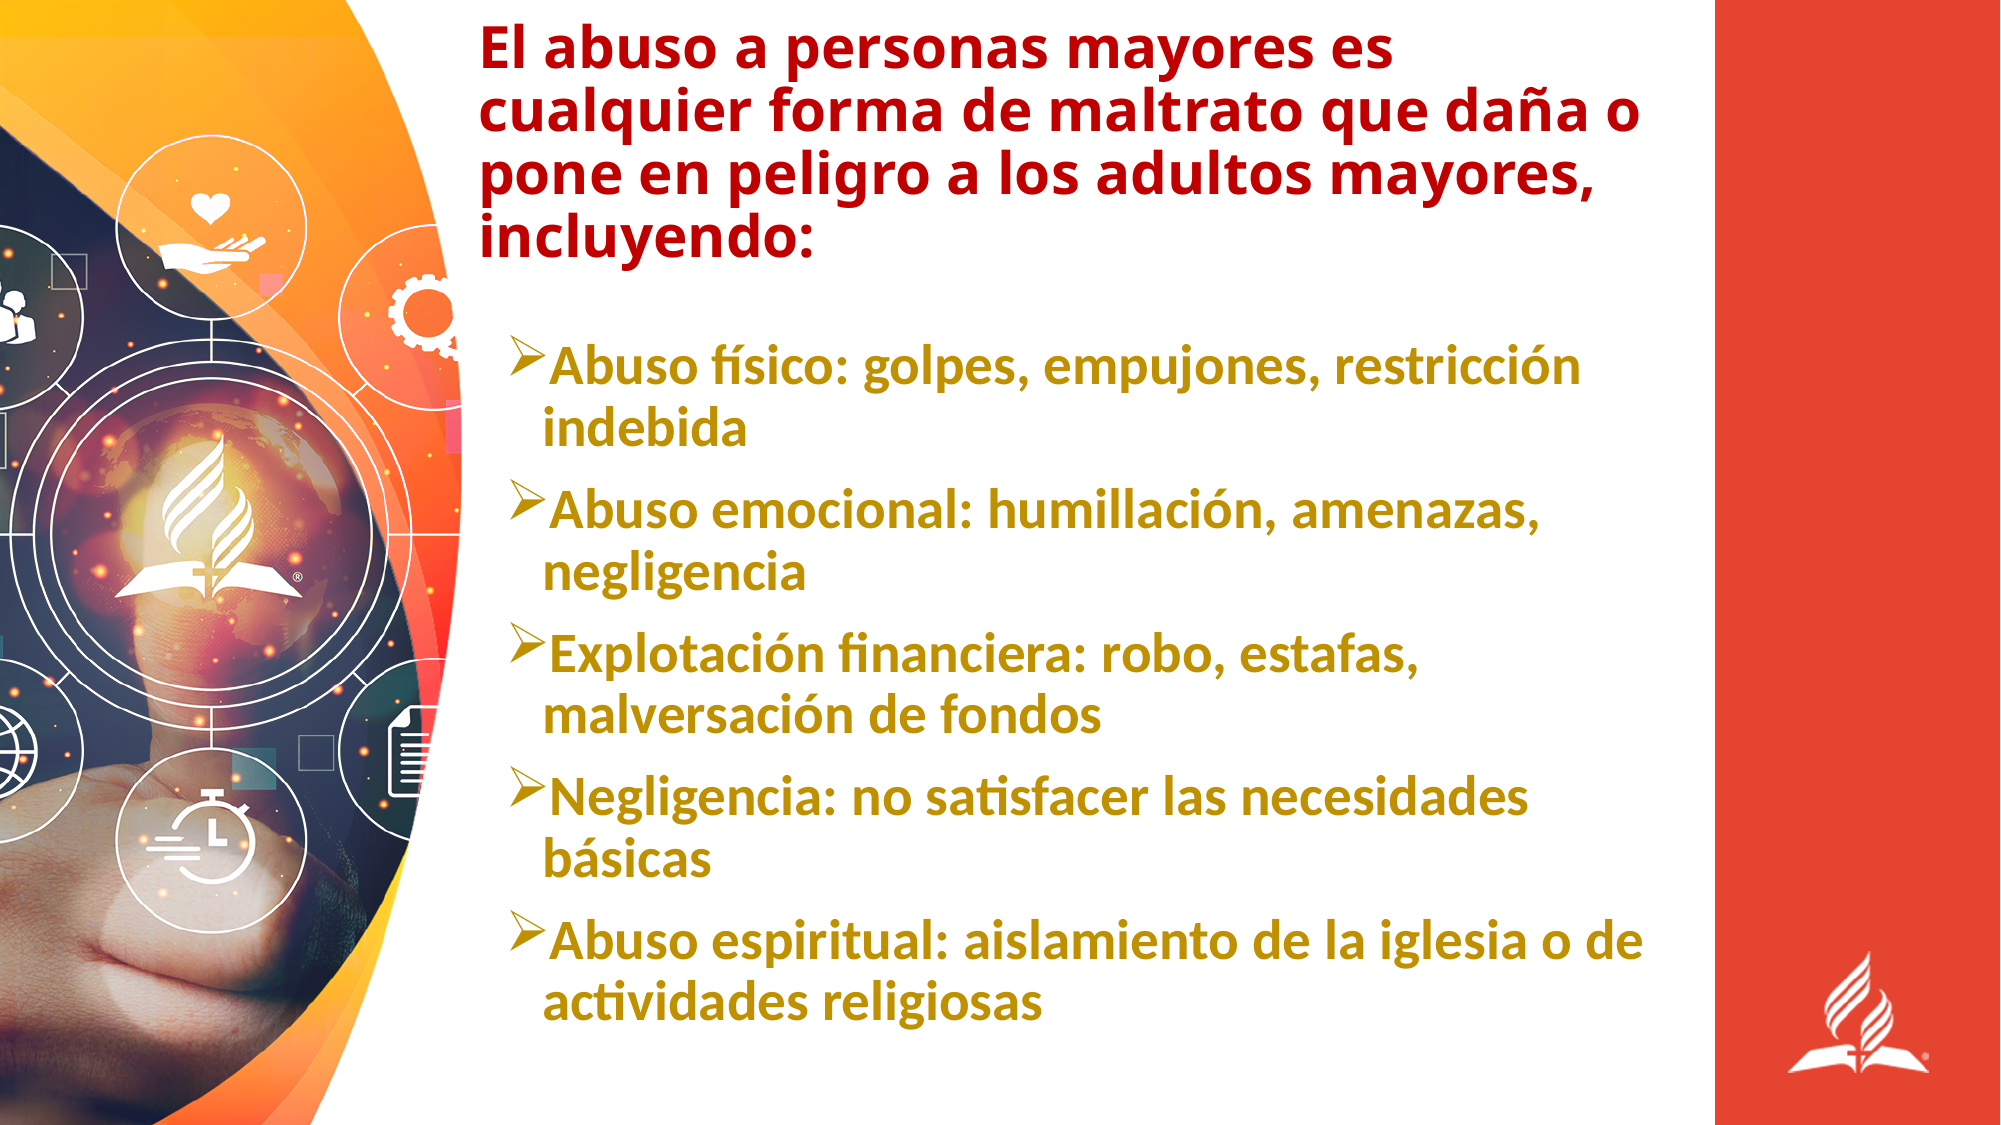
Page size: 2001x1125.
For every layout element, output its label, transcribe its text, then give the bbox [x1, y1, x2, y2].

list Abuso físico: golpes, empujones, restricción indebida Abuso emocional: humillación, amenazas, negligencia Explotación financiera: robo, estafas, malversación de fondos Negligencia: no satisfacer las necesidades básicas Abuso espiritual: aislamiento de la iglesia o de actividades religiosas [490, 328, 1687, 1043]
picture [0, 0, 2001, 1125]
title El abuso a personas mayores es cualquier forma de maltrato que daña o pone en peligro a los adultos mayores, incluyendo: [463, 35, 1687, 254]
